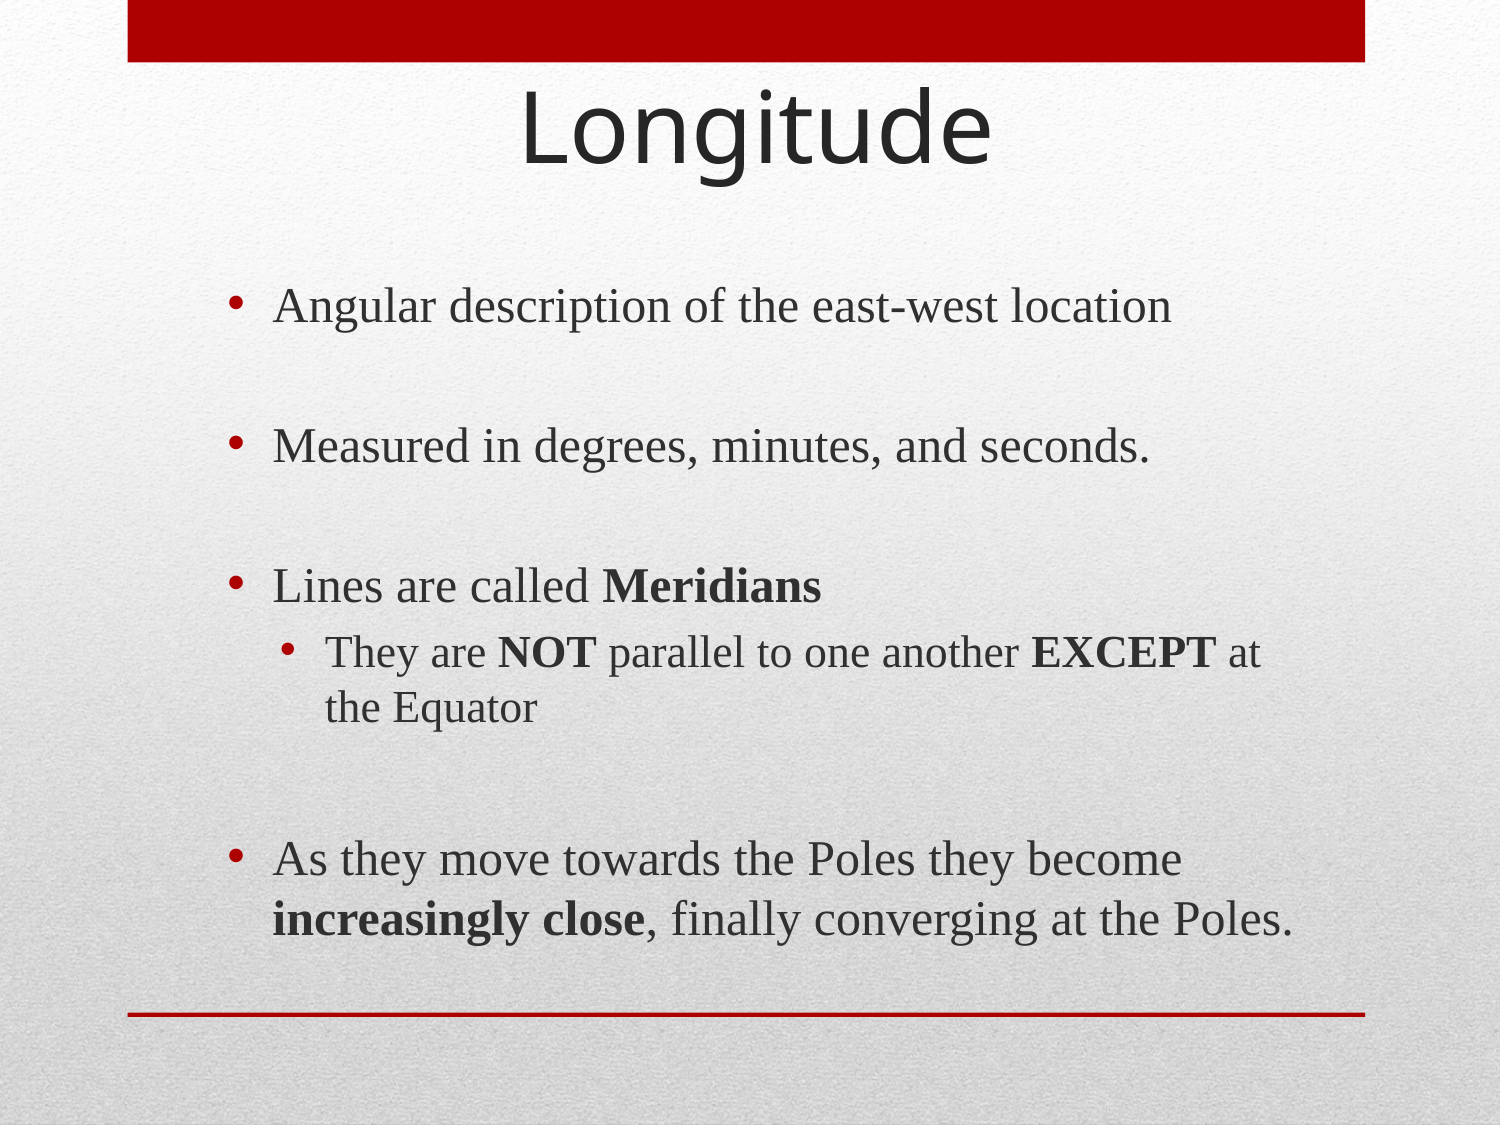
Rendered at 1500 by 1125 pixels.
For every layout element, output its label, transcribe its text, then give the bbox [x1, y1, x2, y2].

title Longitude [187, 3, 1325, 192]
list Angular description of the east-west location Measured in degrees, minutes, and seconds. Lines are called Meridians They are NOT parallel to one another EXCEPT at the Equator As they move towards the Poles they become increasingly close, finally converging at the Poles. [212, 237, 1338, 981]
